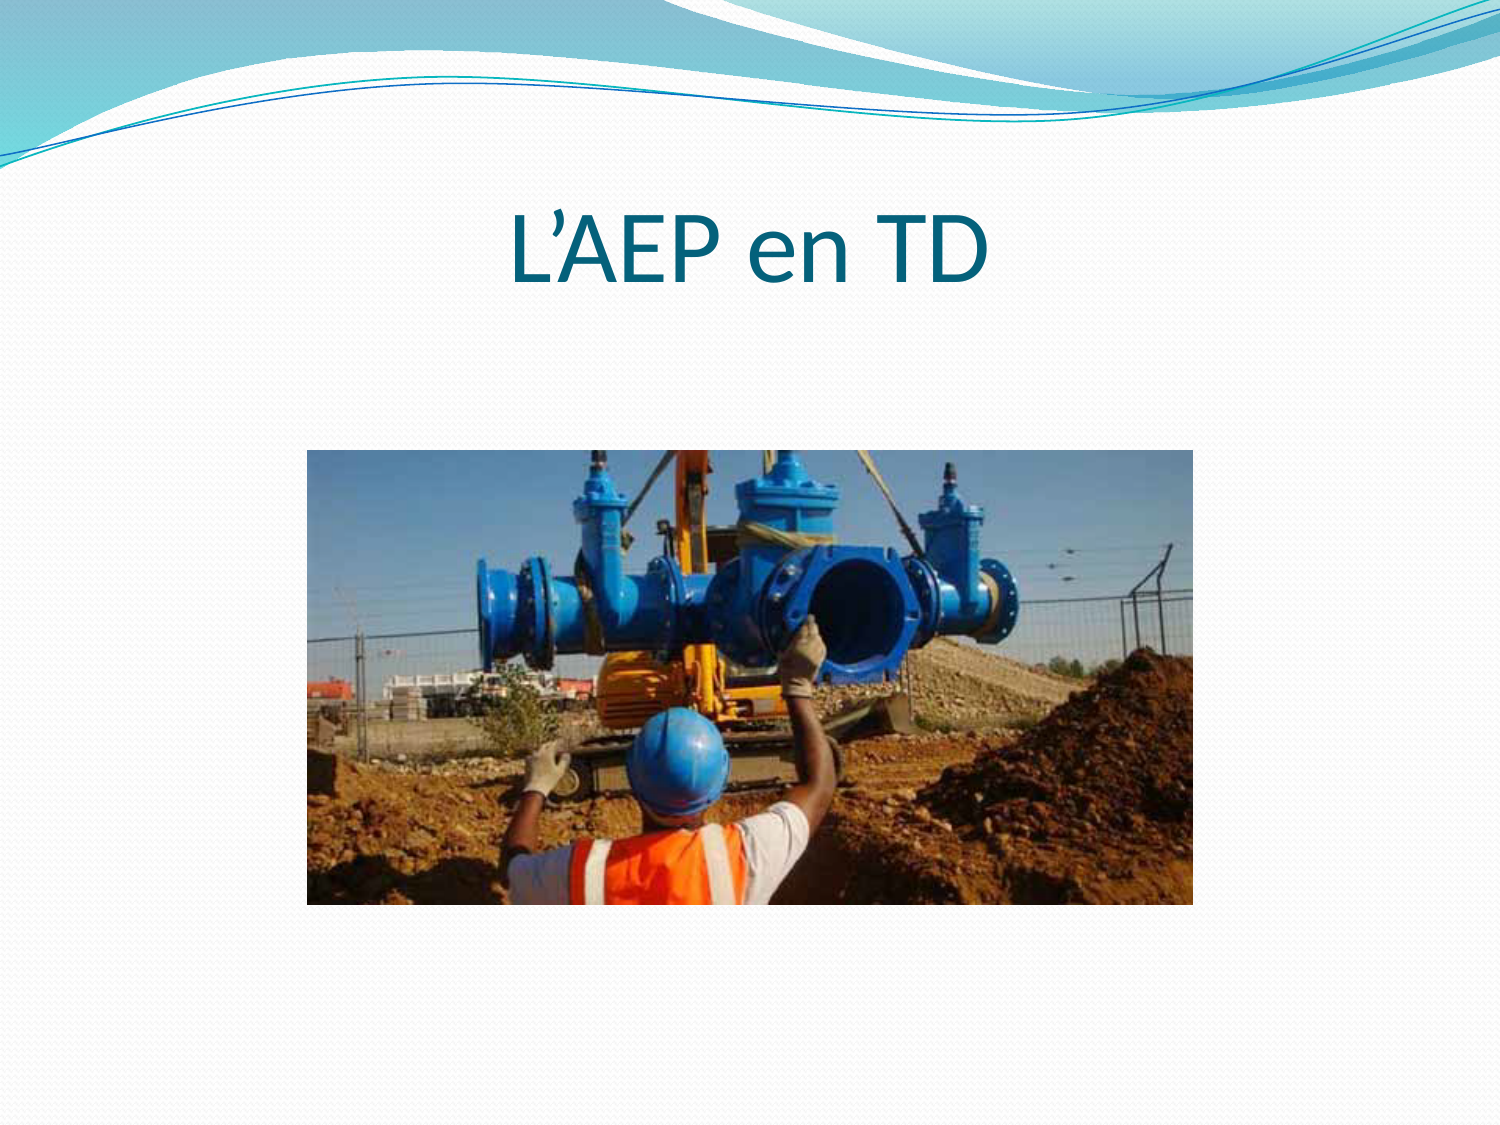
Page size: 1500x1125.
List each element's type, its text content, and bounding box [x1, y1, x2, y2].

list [307, 449, 1193, 905]
title L’AEP en TD [75, 115, 1425, 303]
